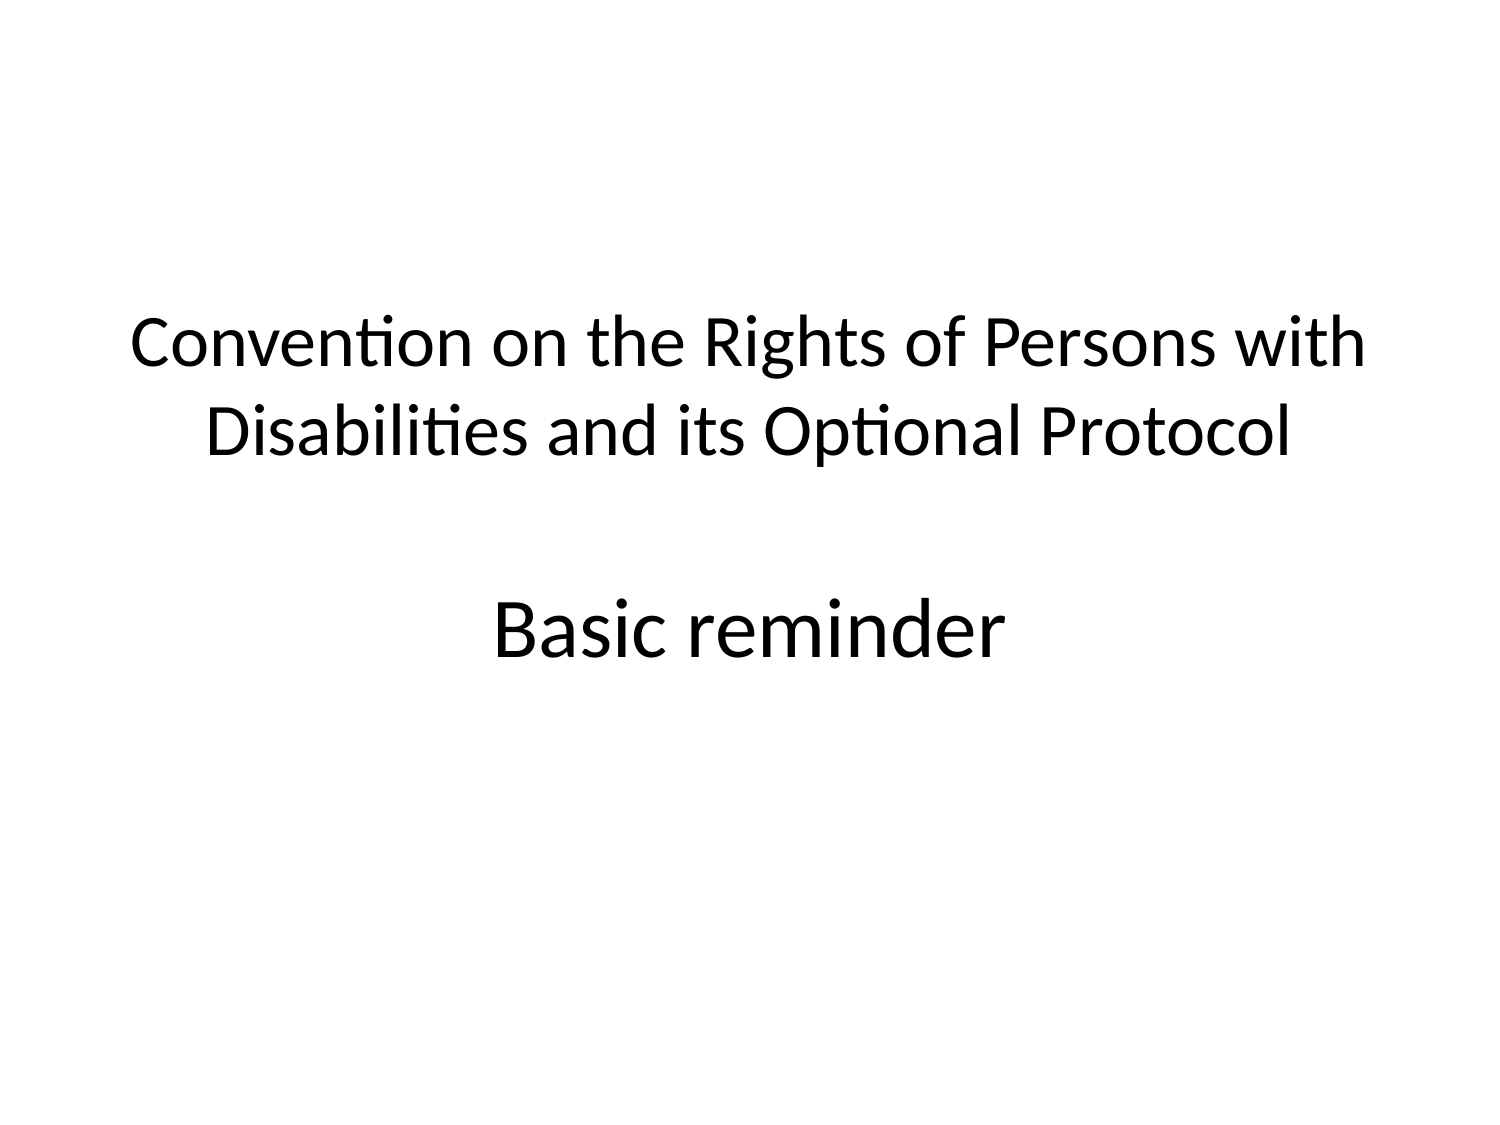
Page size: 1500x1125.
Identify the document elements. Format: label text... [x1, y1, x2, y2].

title Convention on the Rights of Persons with Disabilities and its Optional Protocol Basic reminder [112, 237, 1388, 730]
